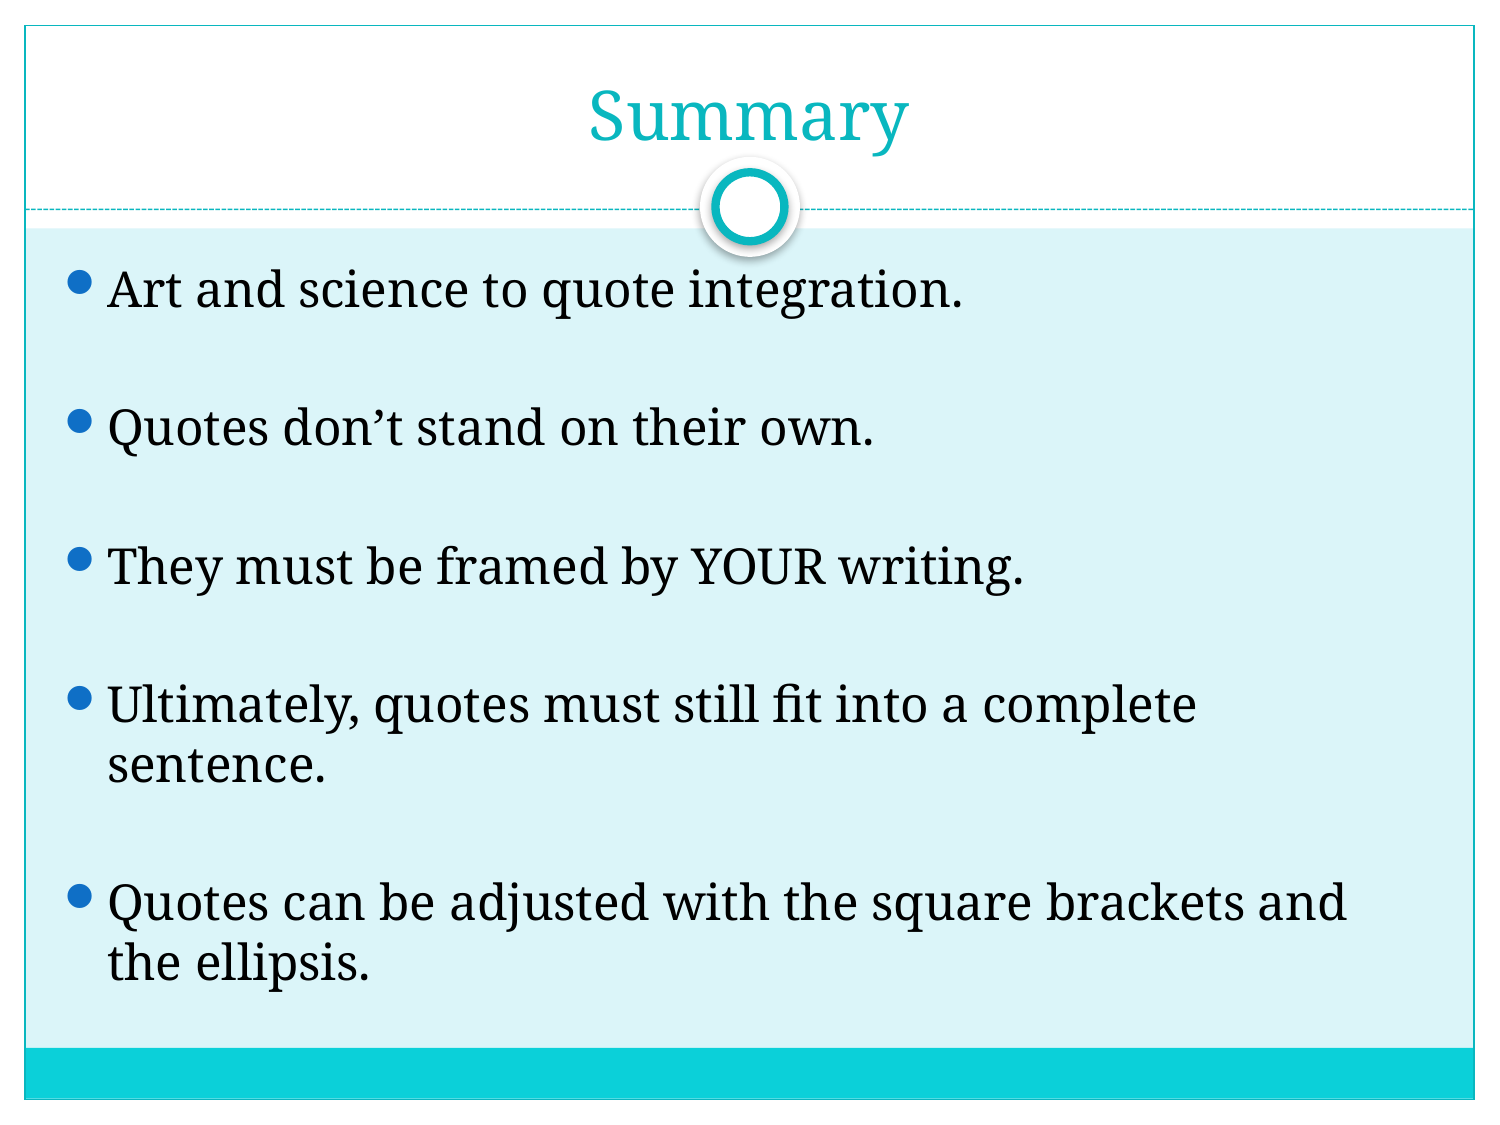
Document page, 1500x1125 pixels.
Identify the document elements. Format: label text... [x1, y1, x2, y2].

title Summary [49, 37, 1450, 162]
list Art and science to quote integration. Quotes don’t stand on their own. They must be framed by YOUR writing. Ultimately, quotes must still fit into a complete sentence. Quotes can be adjusted with the square brackets and the ellipsis. [49, 250, 1445, 1001]
